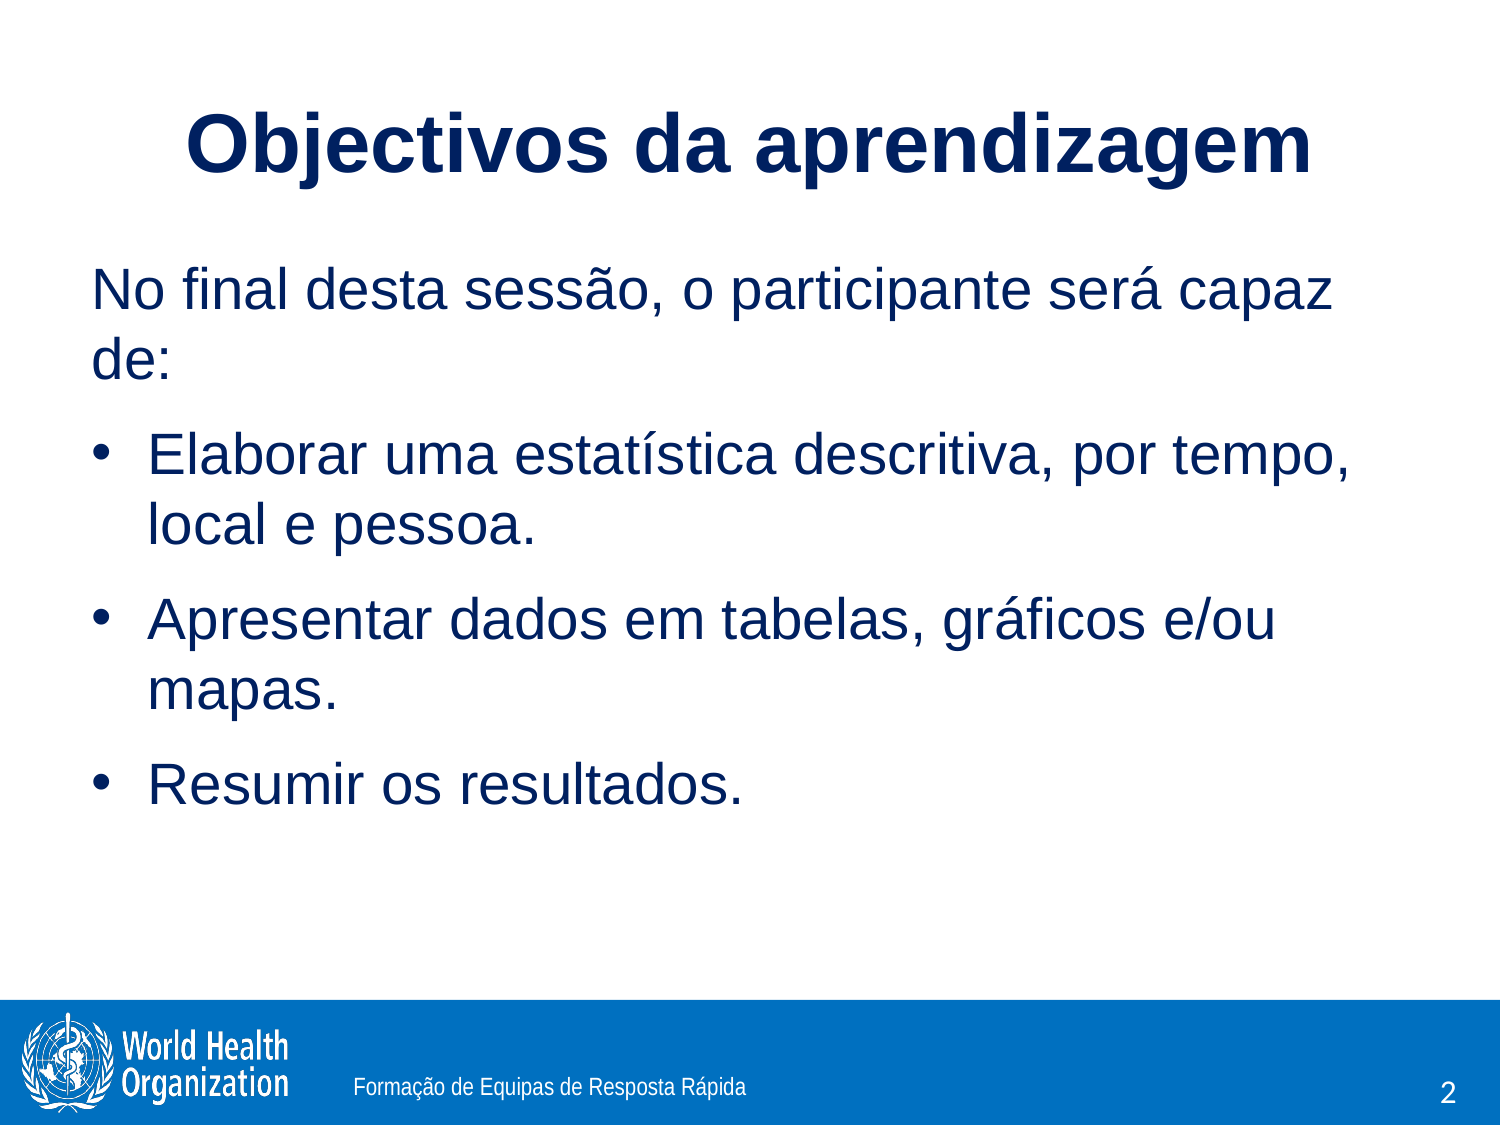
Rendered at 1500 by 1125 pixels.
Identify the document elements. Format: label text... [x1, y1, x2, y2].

picture [21, 1012, 288, 1113]
list No final desta sessão, o participante será capaz de: Elaborar uma estatística descritiva, por tempo, local e pessoa. Apresentar dados em tabelas, gráficos e/ou mapas. Resumir os resultados. [76, 243, 1400, 927]
title Objectivos da aprendizagem [75, 45, 1425, 233]
